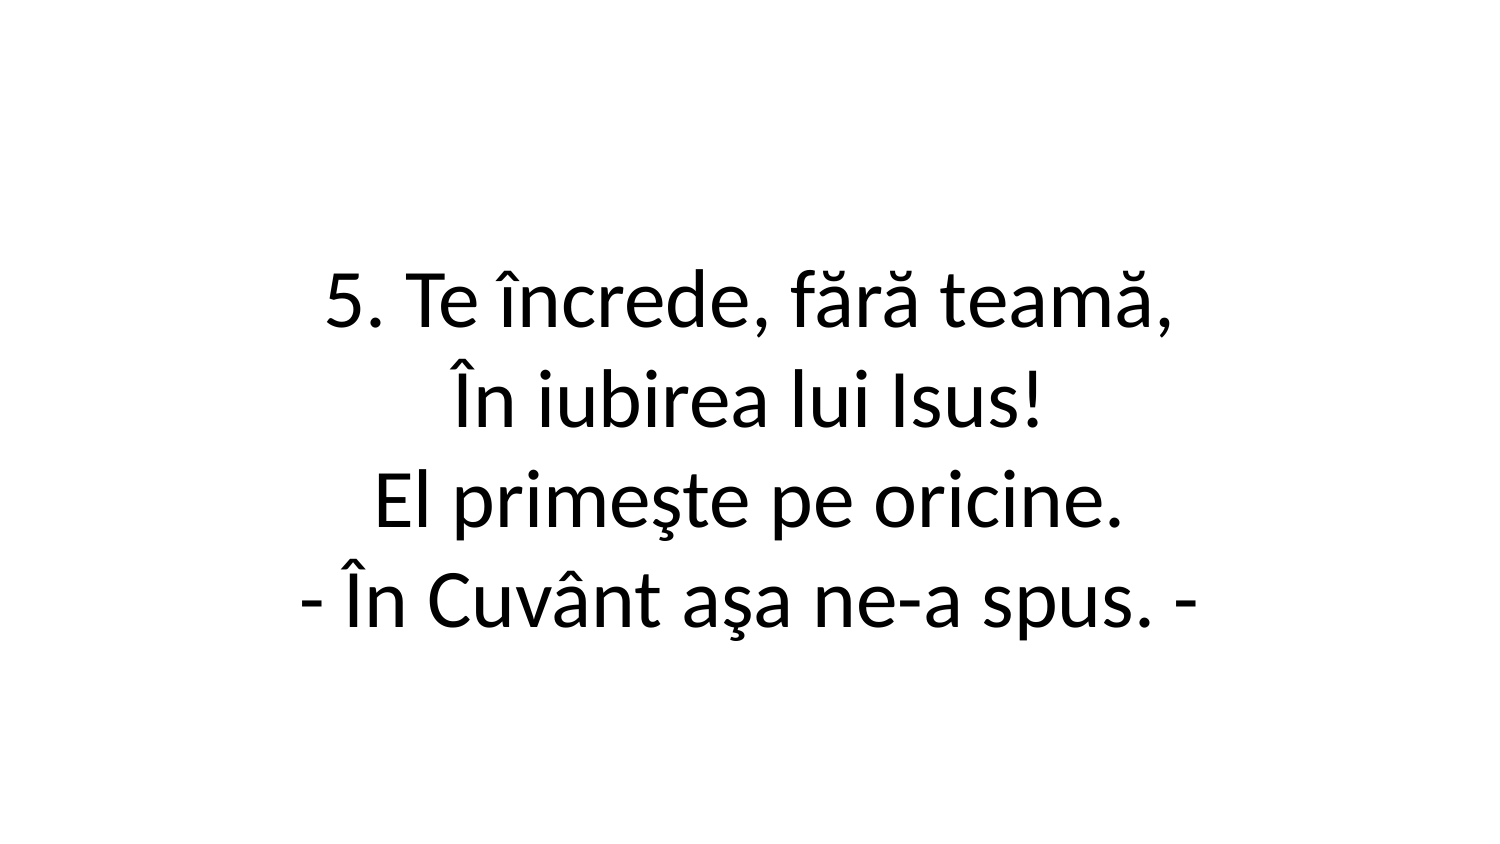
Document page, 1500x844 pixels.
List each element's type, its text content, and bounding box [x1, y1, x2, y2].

text_box 5. Te încrede, fără teamă, În iubirea lui Isus! El primeşte pe oricine. - În Cuvânt aşa ne-a spus. - [284, 192, 1216, 652]
